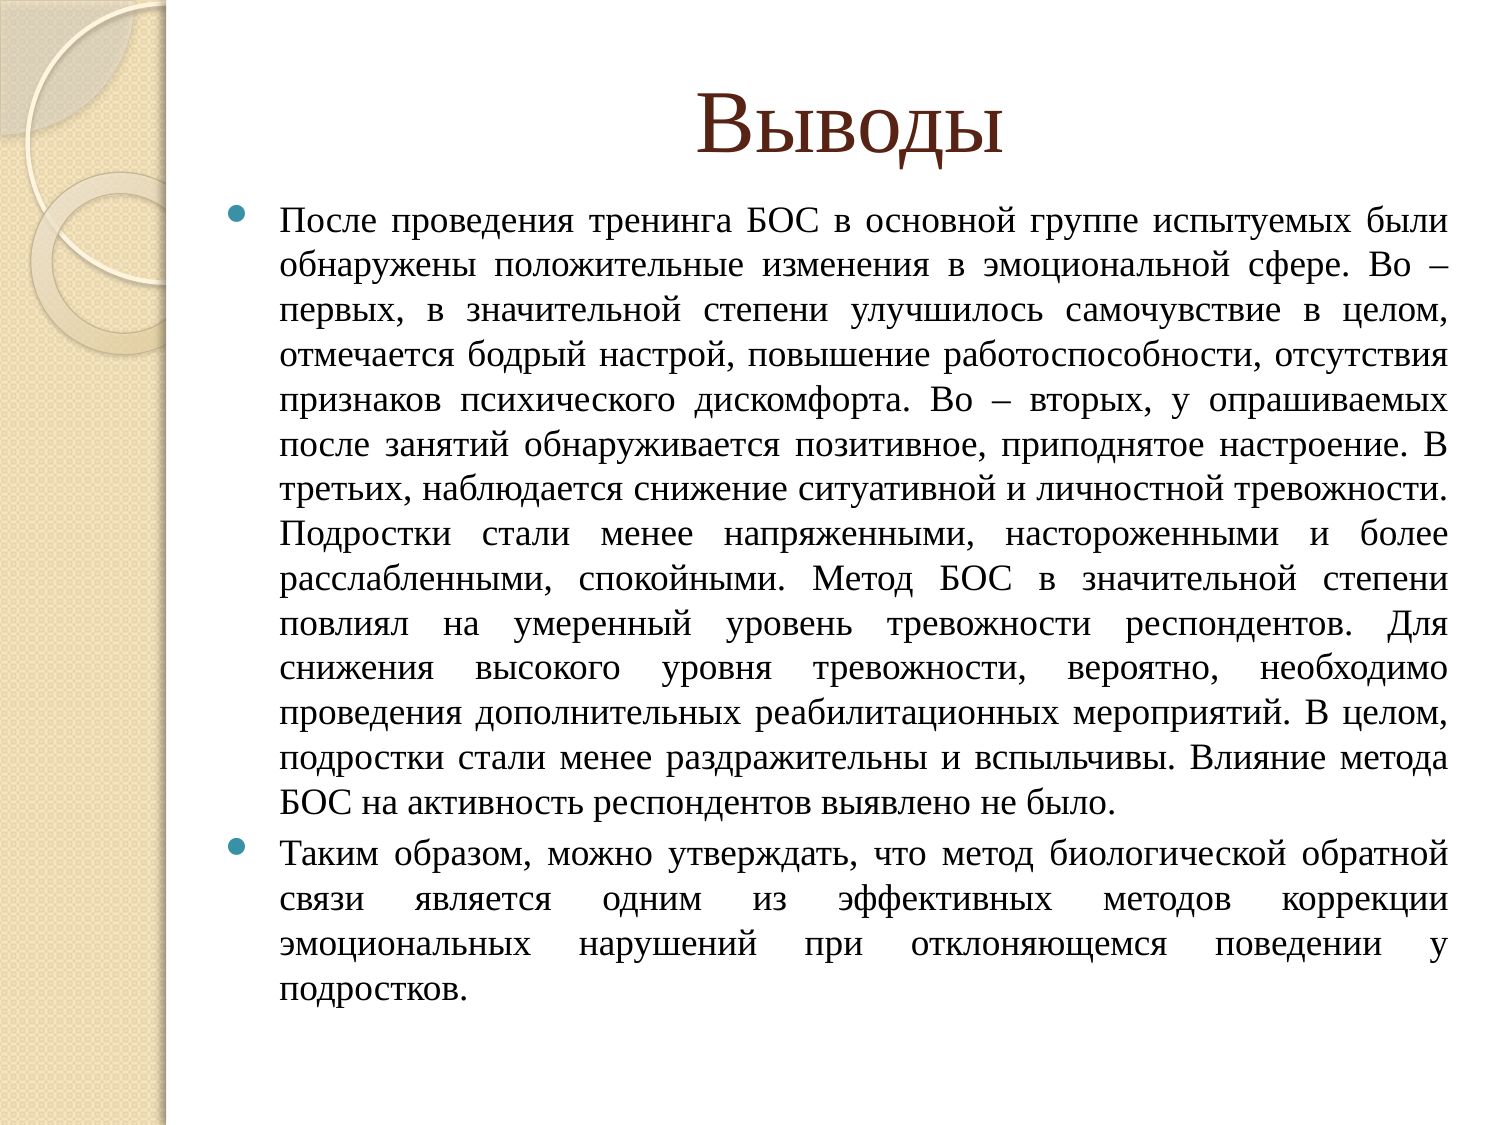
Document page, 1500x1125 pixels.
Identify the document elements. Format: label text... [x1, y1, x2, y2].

list После проведения тренинга БОС в основной группе испытуемых были обнаружены положительные изменения в эмоциональной сфере. Во – первых, в значительной степени улучшилось самочувствие в целом, отмечается бодрый настрой, повышение работоспособности, отсутствия признаков психического дискомфорта. Во – вторых, у опрашиваемых после занятий обнаруживается позитивное, приподнятое настроение. В третьих, наблюдается снижение ситуативной и личностной тревожности. Подростки стали менее напряженными, настороженными и более расслабленными, спокойными. Метод БОС в значительной степени повлиял на умеренный уровень тревожности респондентов. Для снижения высокого уровня тревожности, вероятно, необходимо проведения дополнительных реабилитационных мероприятий. В целом, подростки стали менее раздражительны и вспыльчивы. Влияние метода БОС на активность респондентов выявлено не было. Таким образом, можно утверждать, что метод биологической обратной связи является одним из эффективных методов коррекции эмоциональных нарушений при отклоняющемся поведении у подростков. [210, 187, 1466, 1025]
title Выводы [235, 45, 1466, 187]
